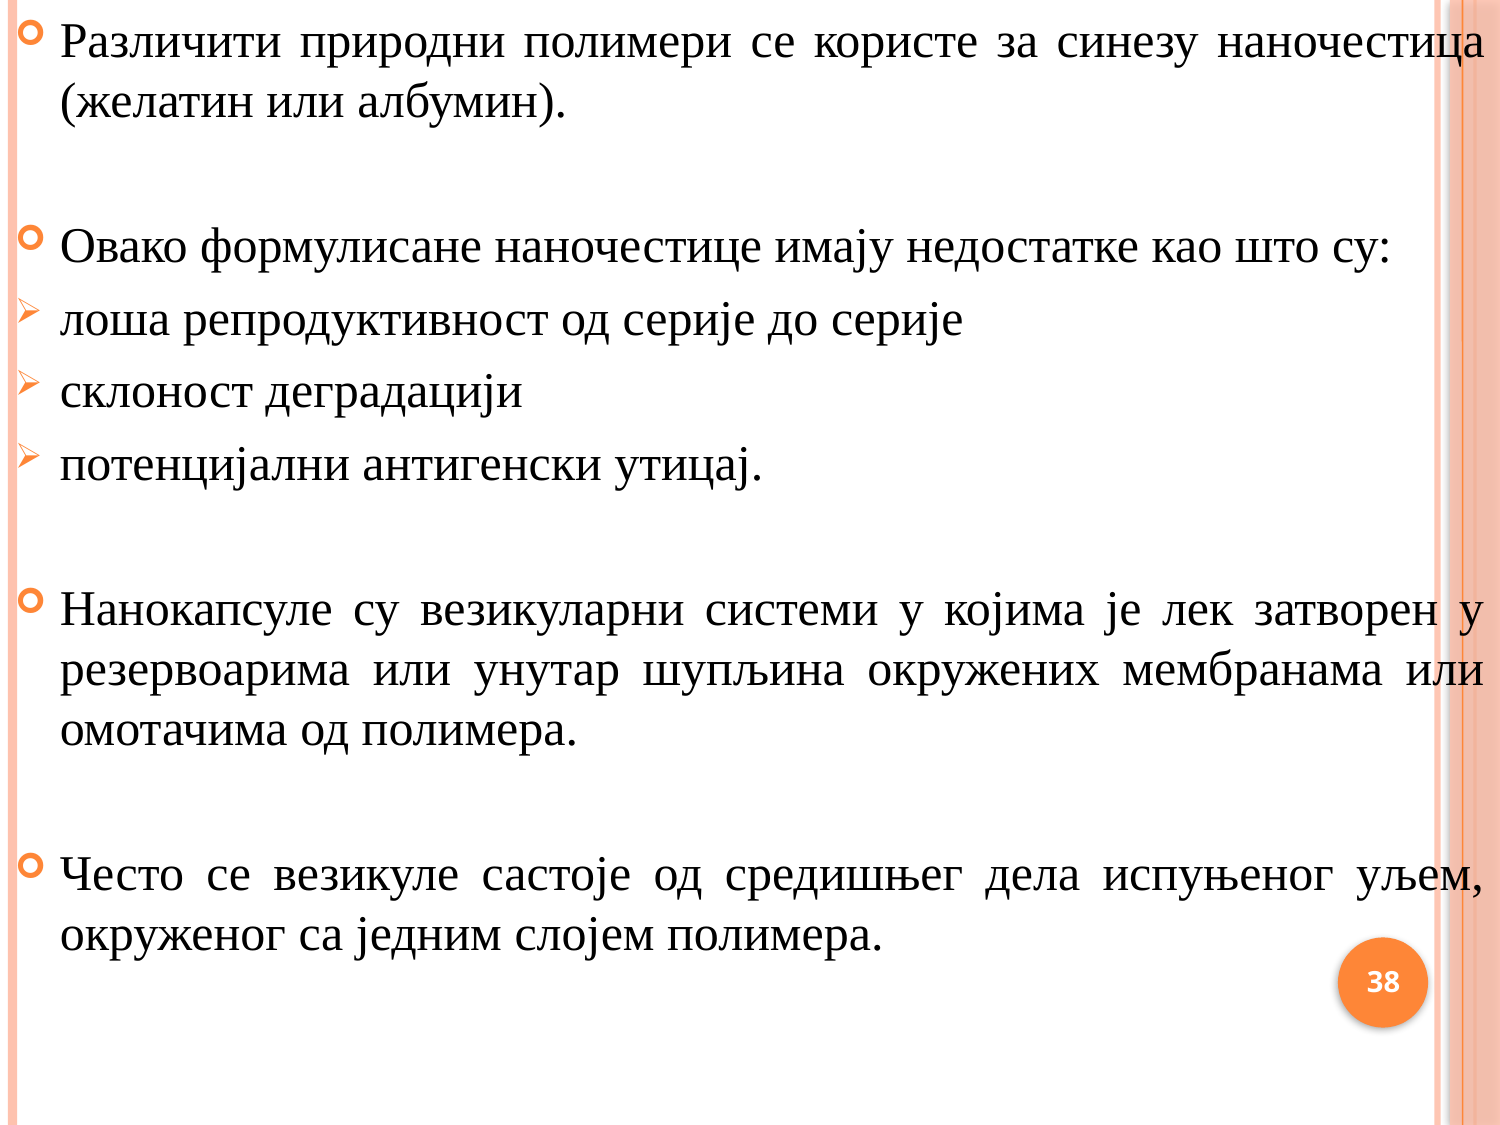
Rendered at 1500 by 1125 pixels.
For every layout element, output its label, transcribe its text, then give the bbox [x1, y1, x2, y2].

list Различити природни полимери се користе за синезу наночестица (желатин или албумин). Овако формулисане наночестице имају недостатке као што су: лоша репродуктивност од серије до серије склоност деградацији потенцијални антигенски утицај. Нанокапсуле су везикуларни системи у којима је лек затворен у резервоарима или унутар шупљина окружених мембранама или омотачима од полимера. Често се везикуле састоје од средишњег дела испуњеног уљем, окруженог са једним слојем полимера. [0, 0, 1500, 1125]
slide_number 38 [1333, 940, 1434, 1026]
